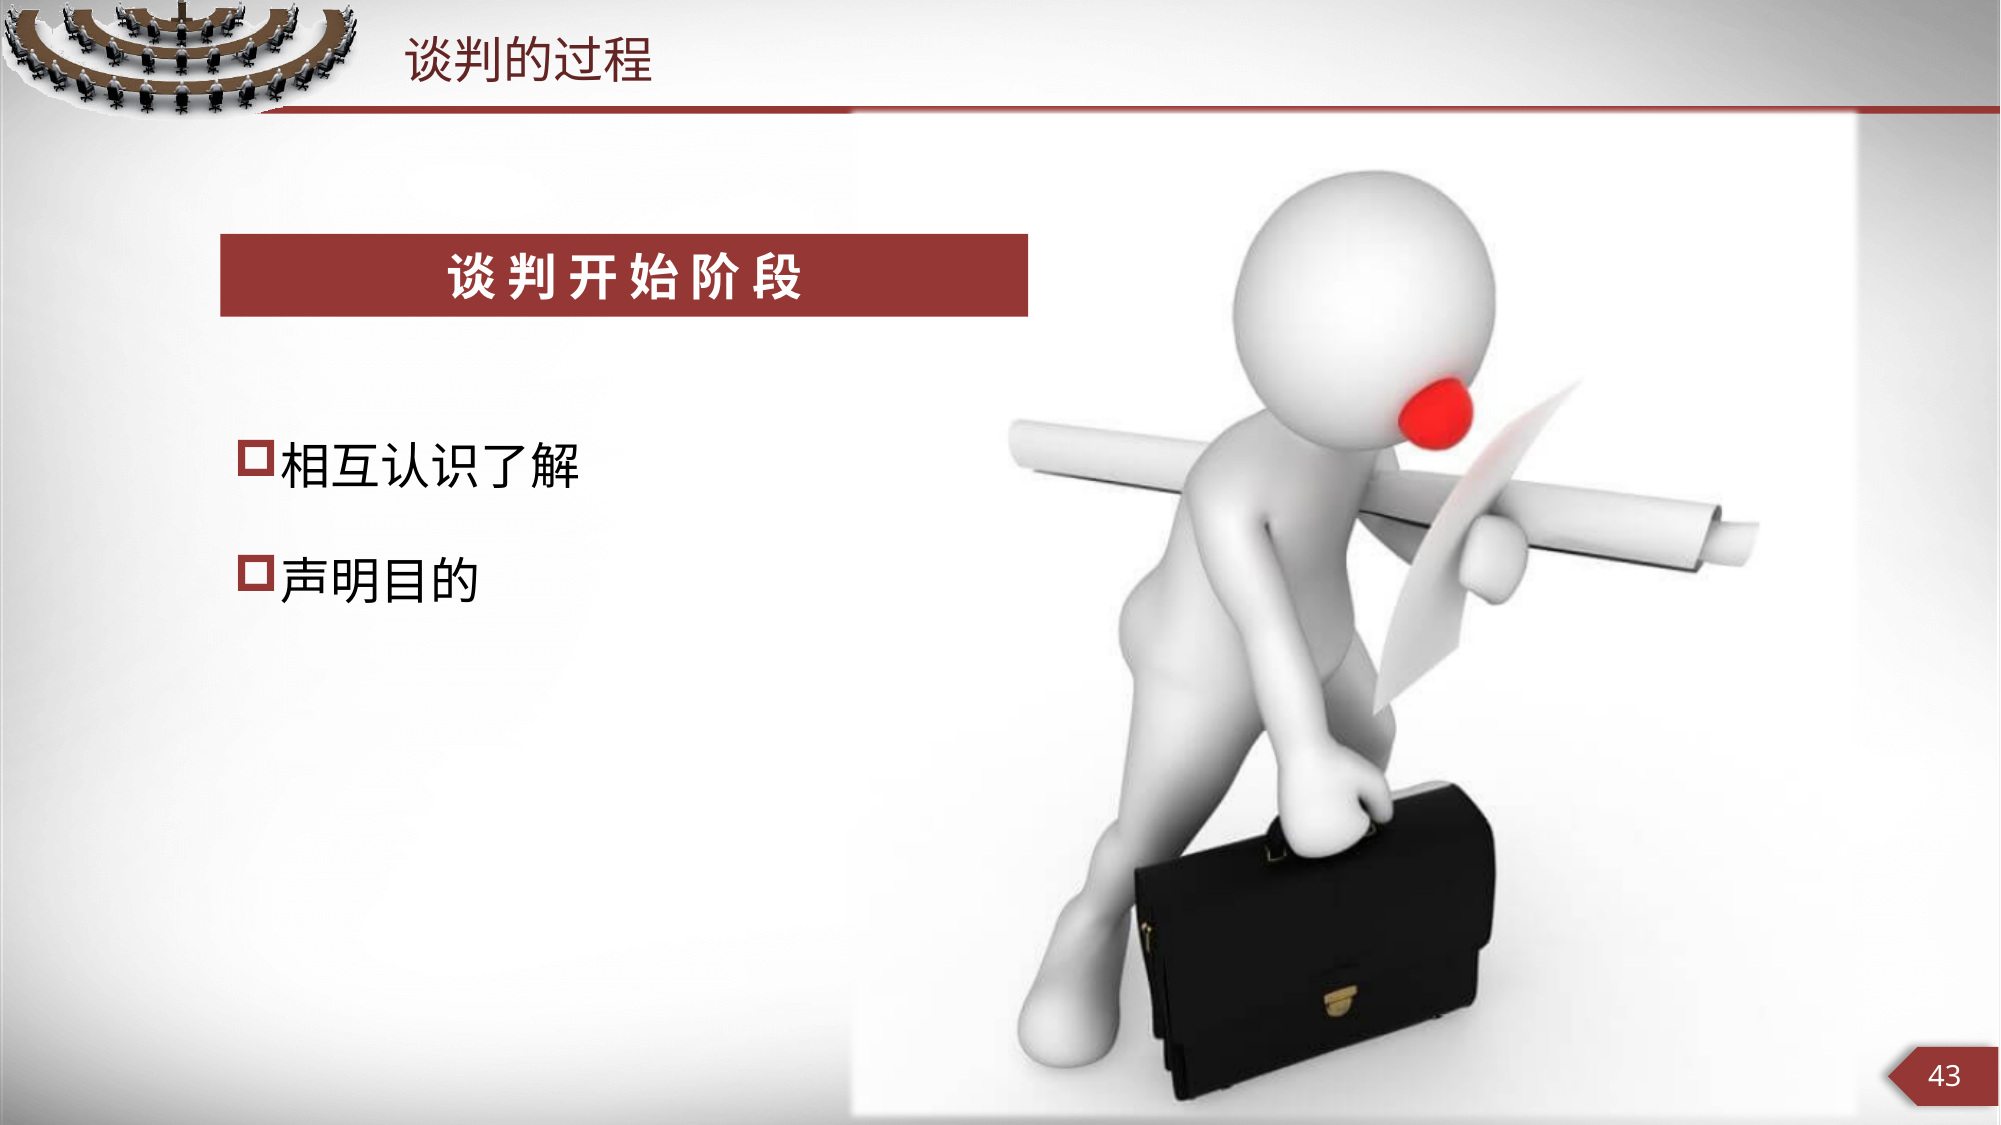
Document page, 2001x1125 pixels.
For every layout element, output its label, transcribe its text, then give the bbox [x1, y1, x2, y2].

list 谈判的过程 [388, 11, 1074, 107]
picture [0, 0, 2001, 1125]
text_box 相互认识了解 声明目的 [219, 397, 841, 617]
slide_number 43 [1889, 1046, 2000, 1107]
text_box 谈 判 开 始 阶 段 [220, 233, 841, 317]
